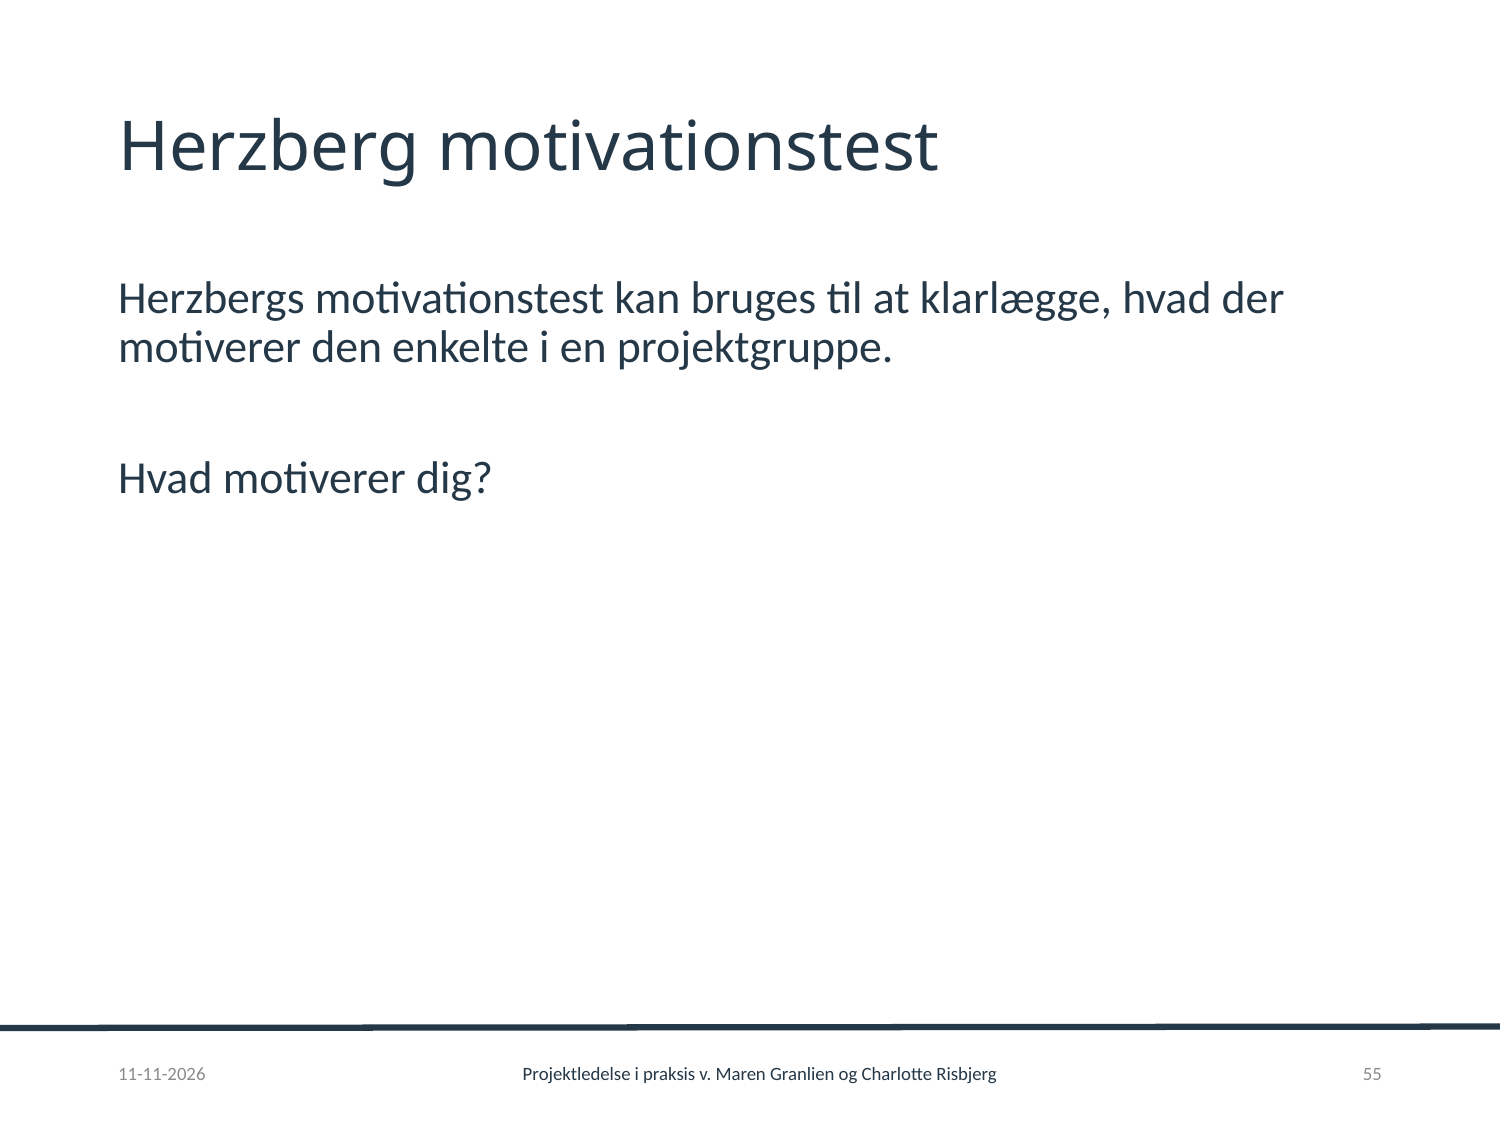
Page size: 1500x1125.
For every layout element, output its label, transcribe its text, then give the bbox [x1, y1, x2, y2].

list Herzbergs motivationstest kan bruges til at klarlægge, hvad der motiverer den enkelte i en projektgruppe. Hvad motiverer dig? [103, 266, 1397, 995]
slide_number 55 [1281, 1042, 1397, 1103]
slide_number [103, 1042, 252, 1103]
footer Projektledelse i praksis v. Maren Granlien og Charlotte Risbjerg [265, 1042, 1254, 1103]
title Herzberg motivationstest [103, 39, 1397, 257]
